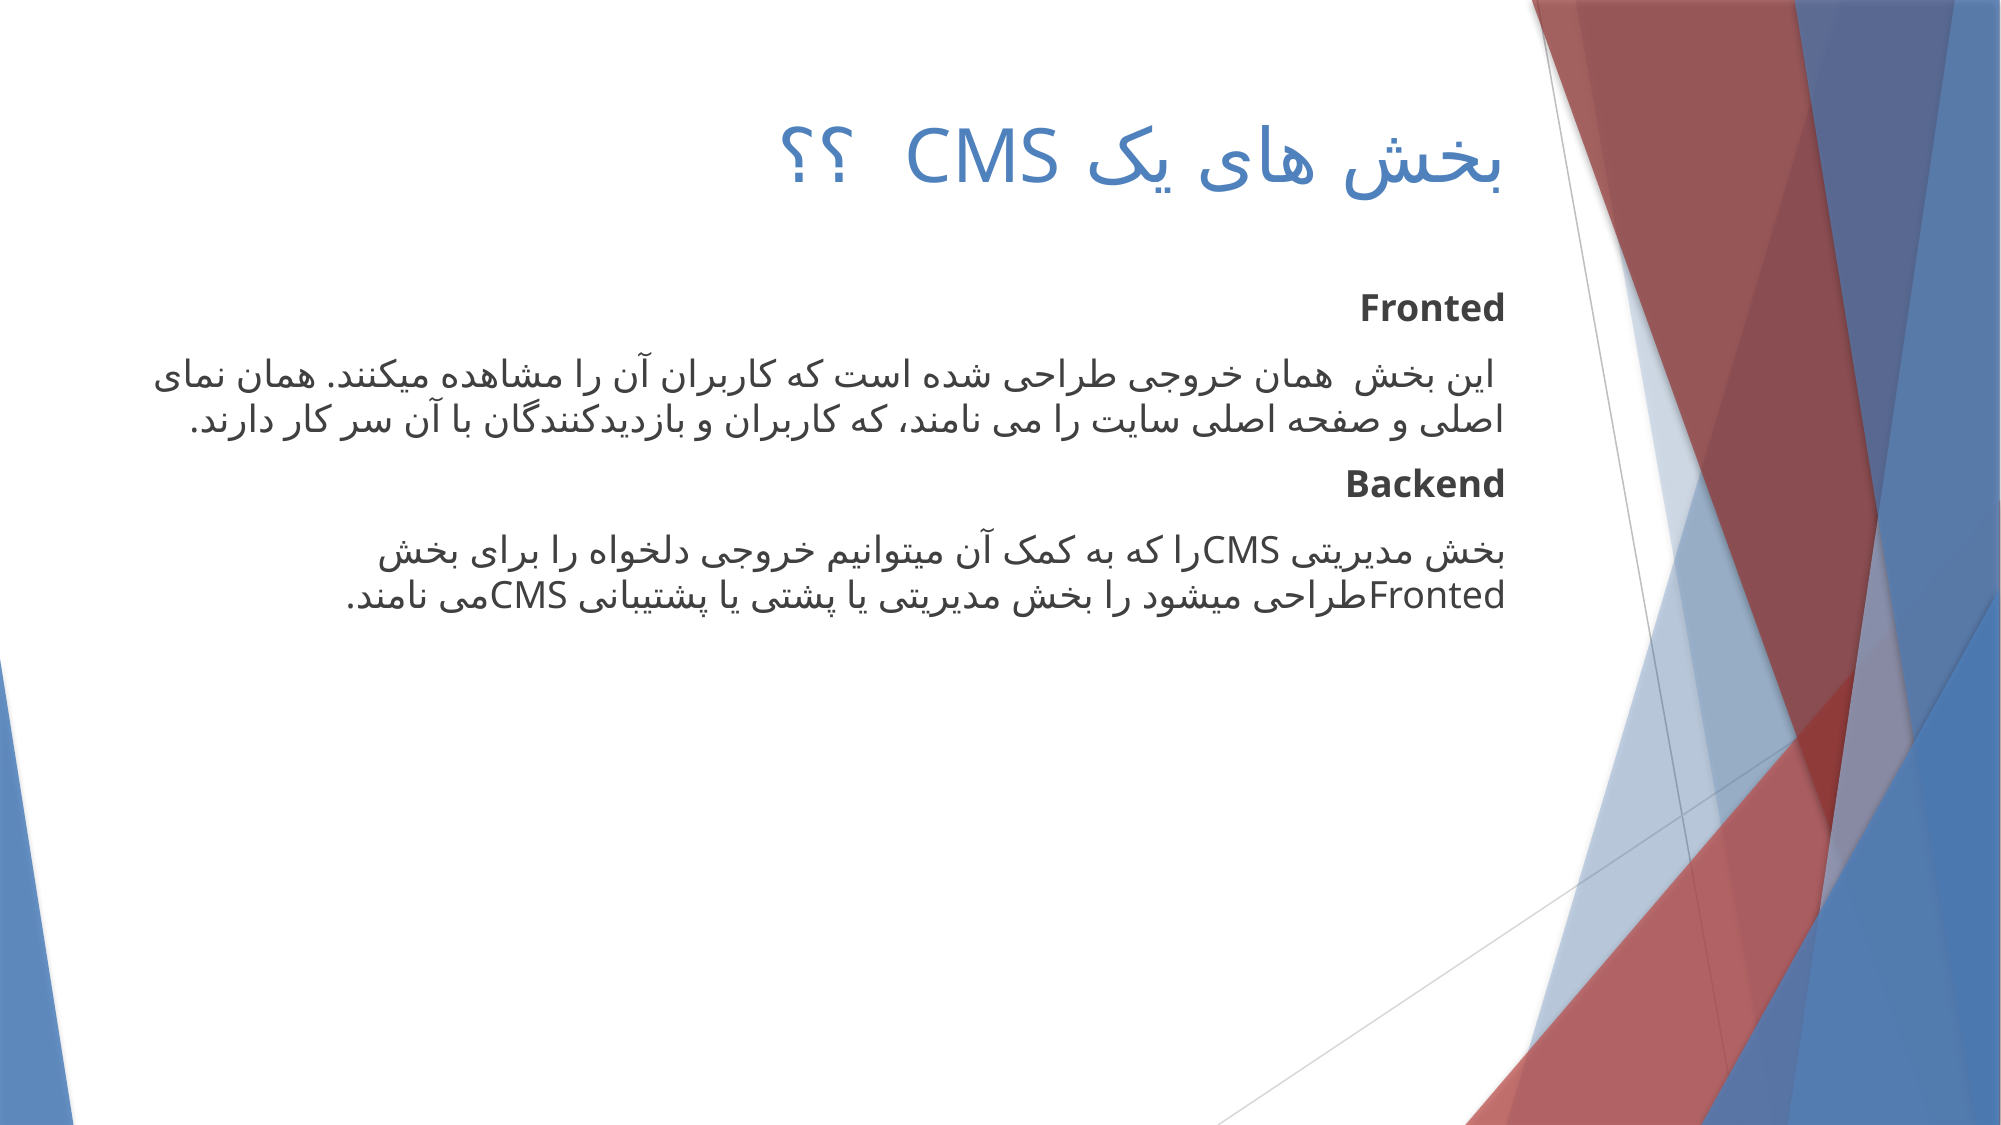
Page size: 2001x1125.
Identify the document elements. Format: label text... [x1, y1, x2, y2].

title بخش های یک CMS ؟؟ [111, 99, 1522, 276]
list Fronted این بخش همان خروجی طراحی شده است که کاربران آن را مشاهده میکنند. همان نمای اصلی و صفحه اصلی سایت را می نامند، که کاربران و بازدیدکنندگان با آن سر کار دارند. Backend بخش مدیریتی CMSرا که به کمک آن میتوانیم خروجی دلخواه را برای بخش Frontedطراحی میشود را بخش مدیریتی یا پشتی یا پشتیبانی CMSمی نامند. [111, 276, 1522, 913]
